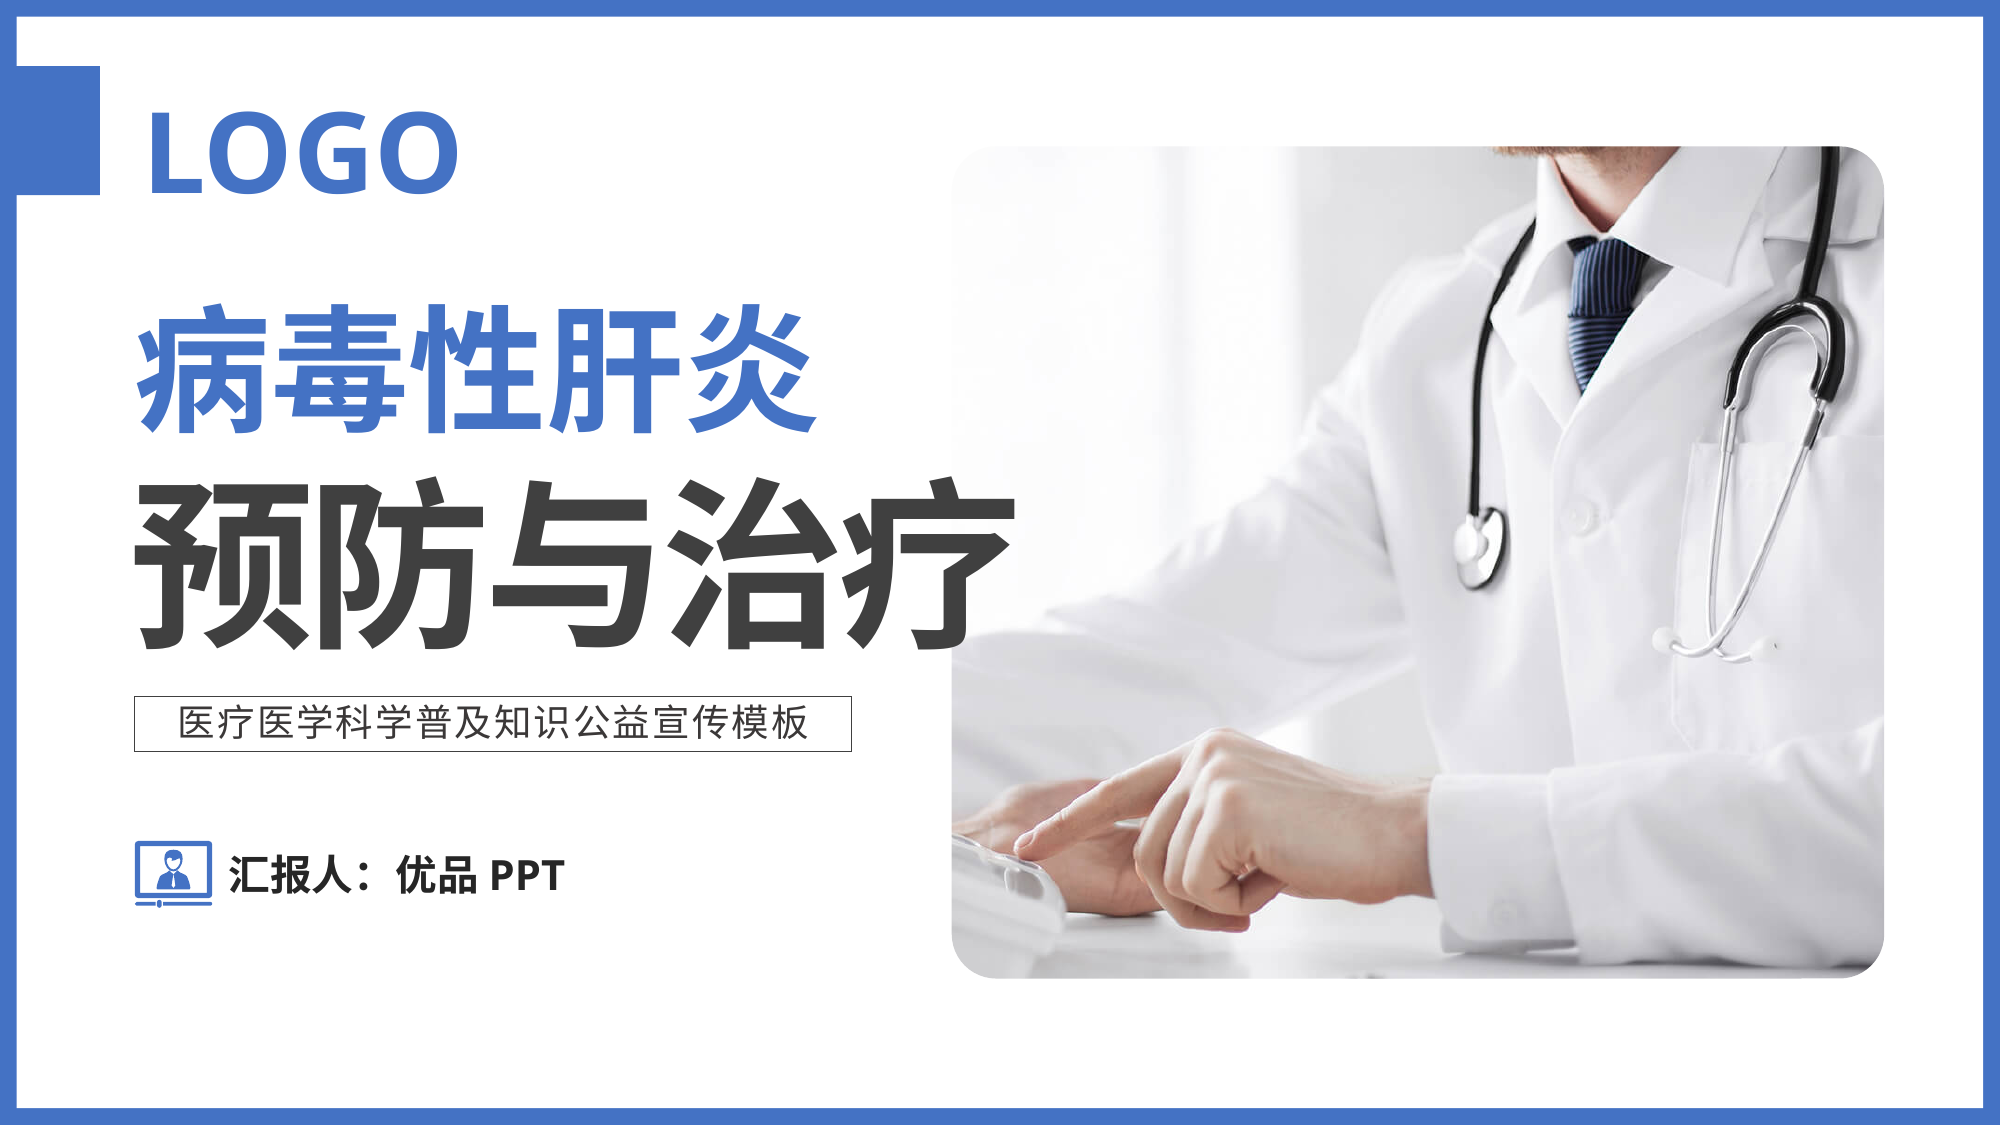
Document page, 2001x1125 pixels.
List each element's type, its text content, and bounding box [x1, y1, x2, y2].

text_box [134, 840, 582, 908]
text_box 预防与治疗 [115, 442, 951, 678]
text_box [0, 65, 101, 196]
text_box 医疗医学科学普及知识公益宣传模板 [134, 696, 852, 752]
text_box 病毒性肝炎 [119, 277, 837, 457]
text_box [16, 16, 1984, 1109]
picture [951, 146, 1885, 979]
text_box [0, 0, 2000, 1125]
text_box LOGO [94, 73, 513, 224]
